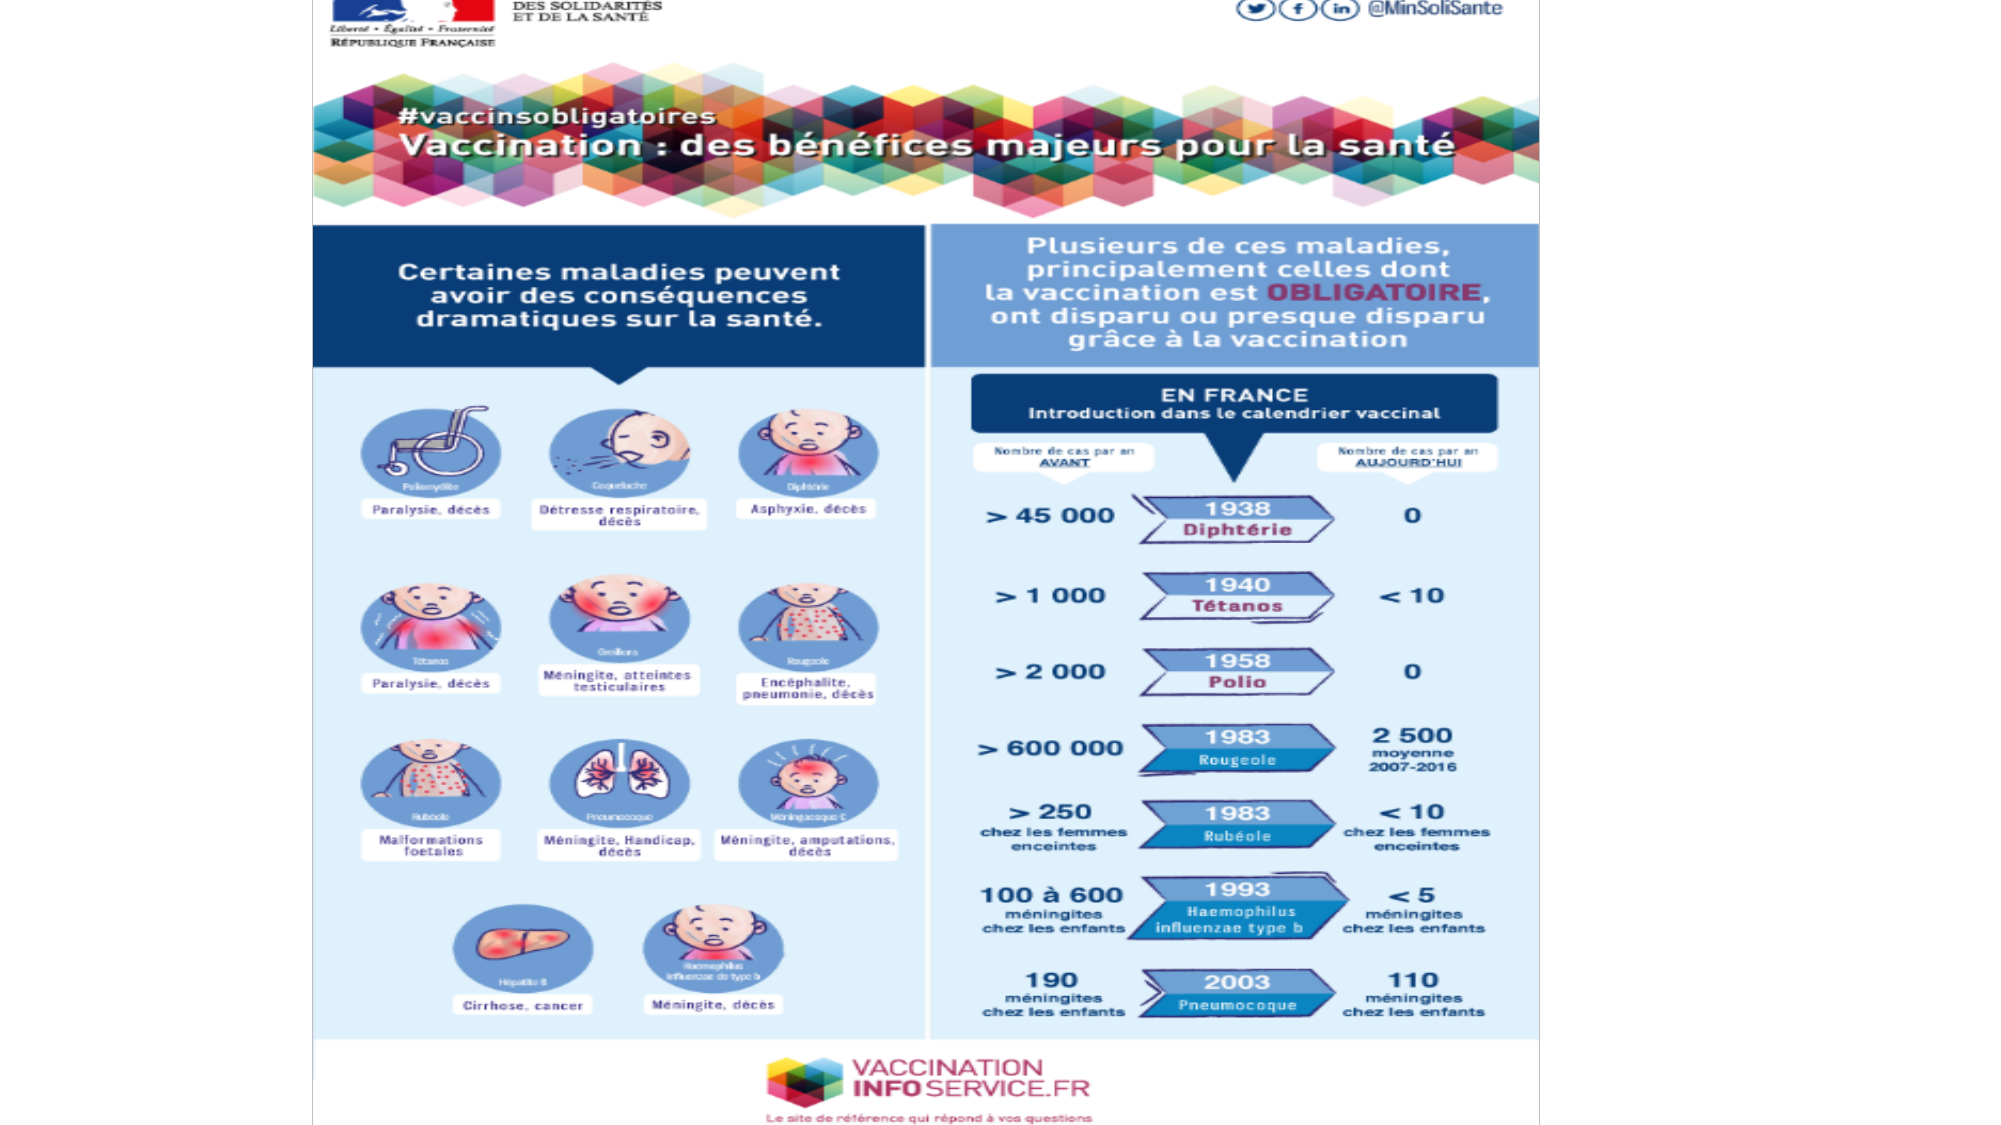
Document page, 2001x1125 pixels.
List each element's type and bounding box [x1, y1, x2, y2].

picture [312, 0, 1540, 1125]
